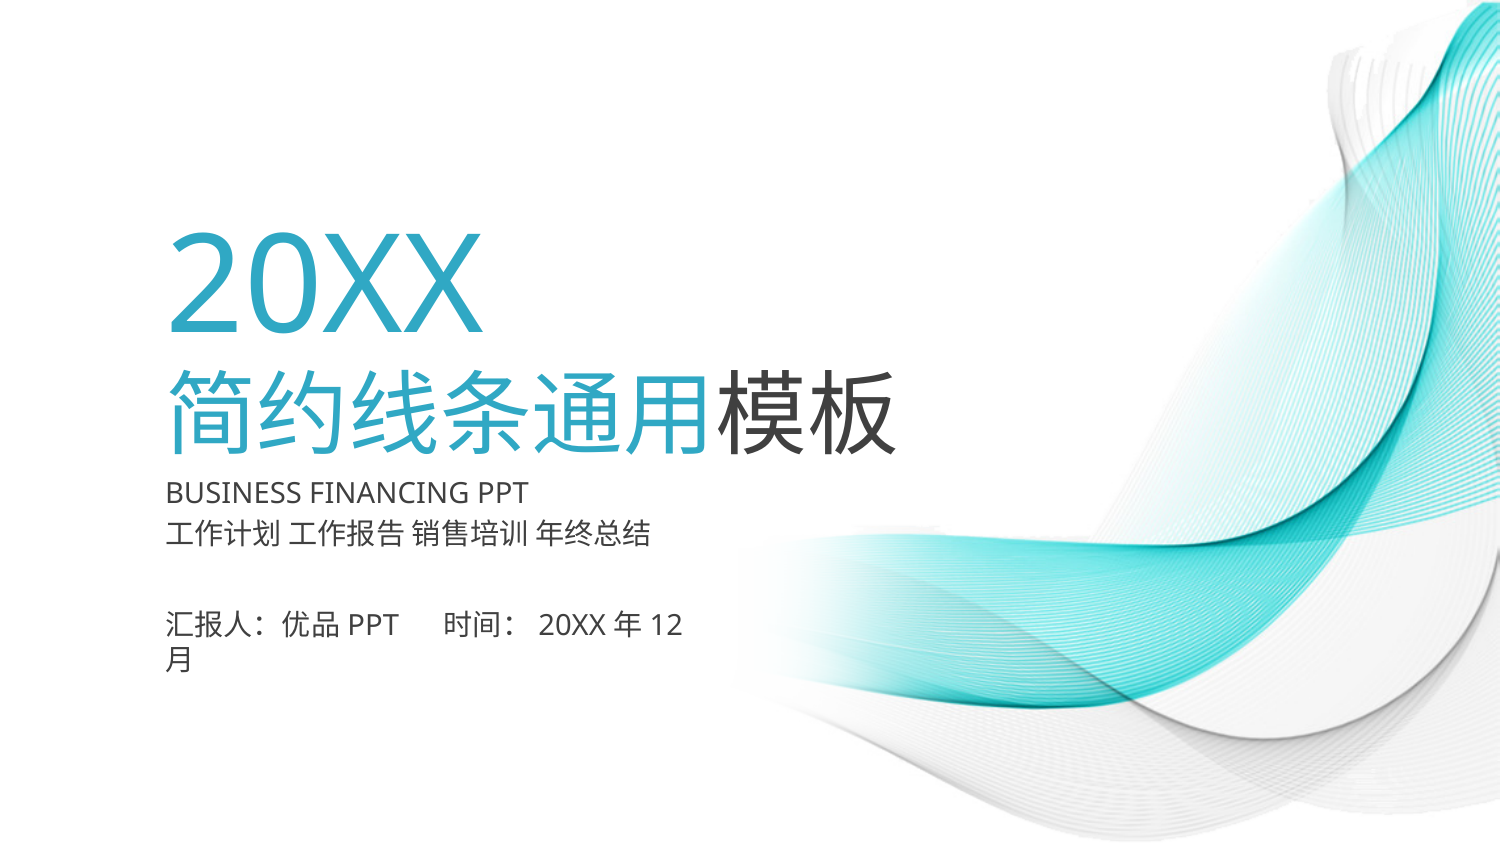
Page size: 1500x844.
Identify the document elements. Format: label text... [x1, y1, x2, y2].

text_box 简约线条通用模板 [165, 356, 641, 467]
picture [646, 0, 1500, 844]
text_box 汇报人：优品PPT 时间：20XX年12月 [165, 606, 641, 677]
text_box 20XX [165, 195, 603, 361]
text_box BUSINESS FINANCING PPT 工作计划 工作报告 销售培训 年终总结 [165, 474, 641, 551]
